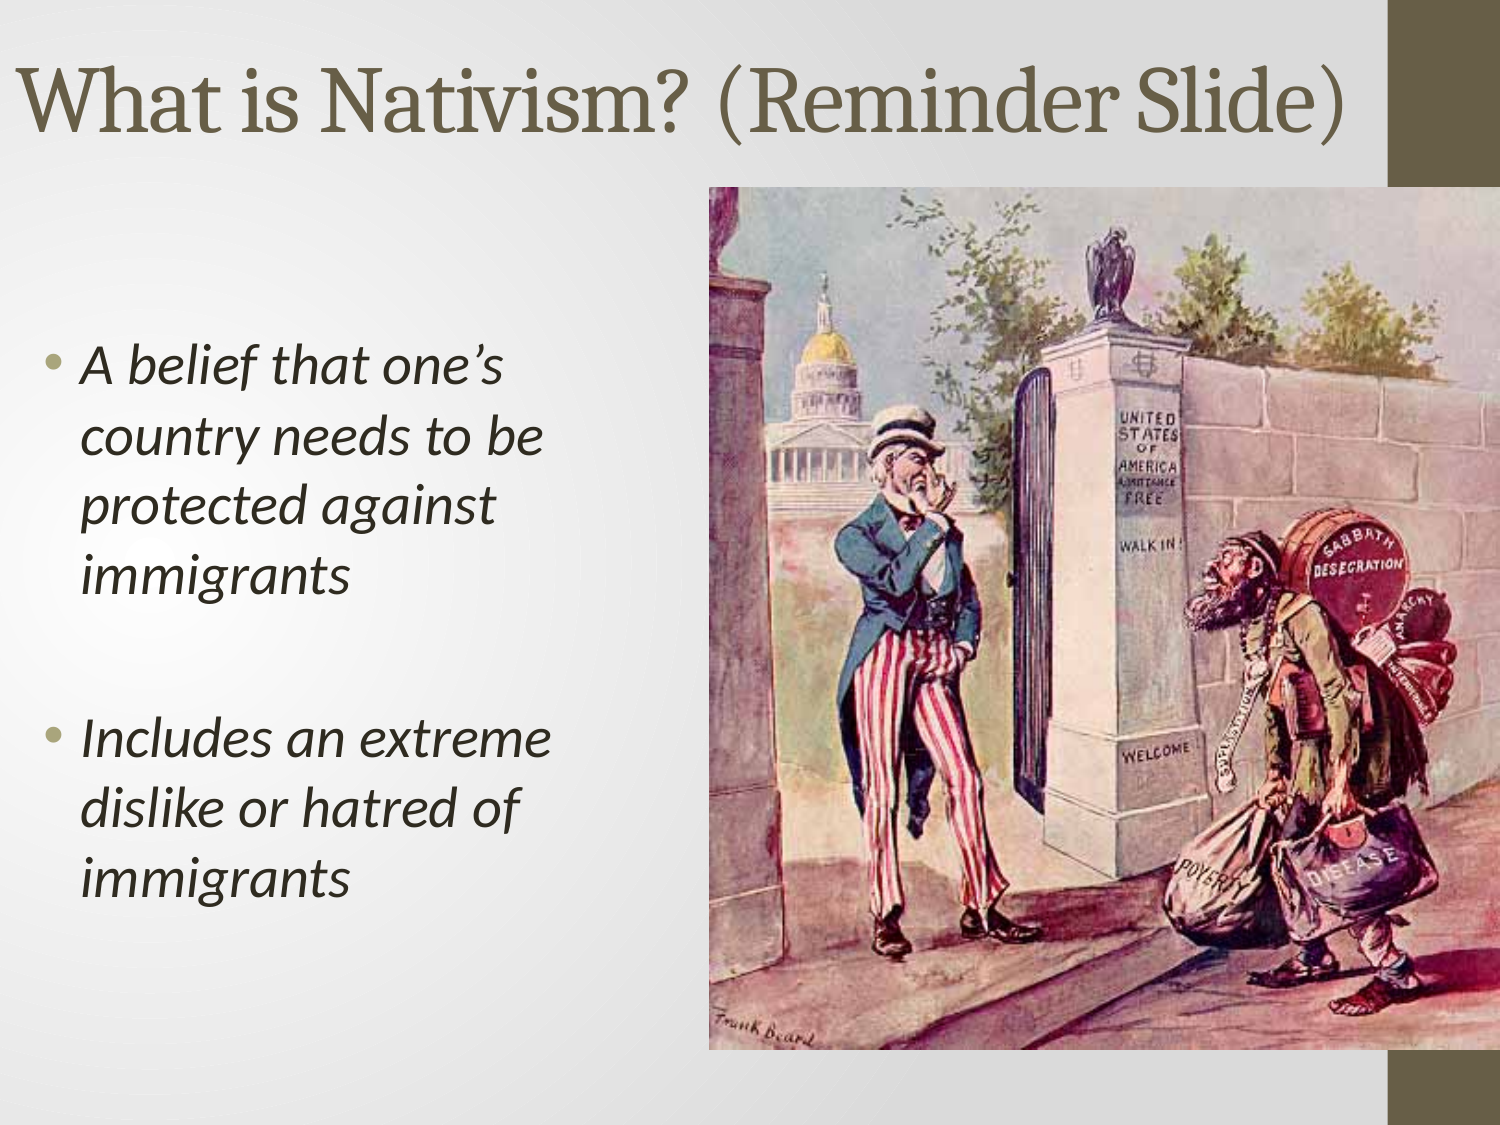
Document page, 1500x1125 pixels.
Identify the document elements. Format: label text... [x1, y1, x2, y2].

picture [709, 186, 1500, 1051]
list A belief that one’s country needs to be protected against immigrants Includes an extreme dislike or hatred of immigrants [9, 156, 710, 1082]
title What is Nativism? (Reminder Slide) [0, 0, 1425, 188]
